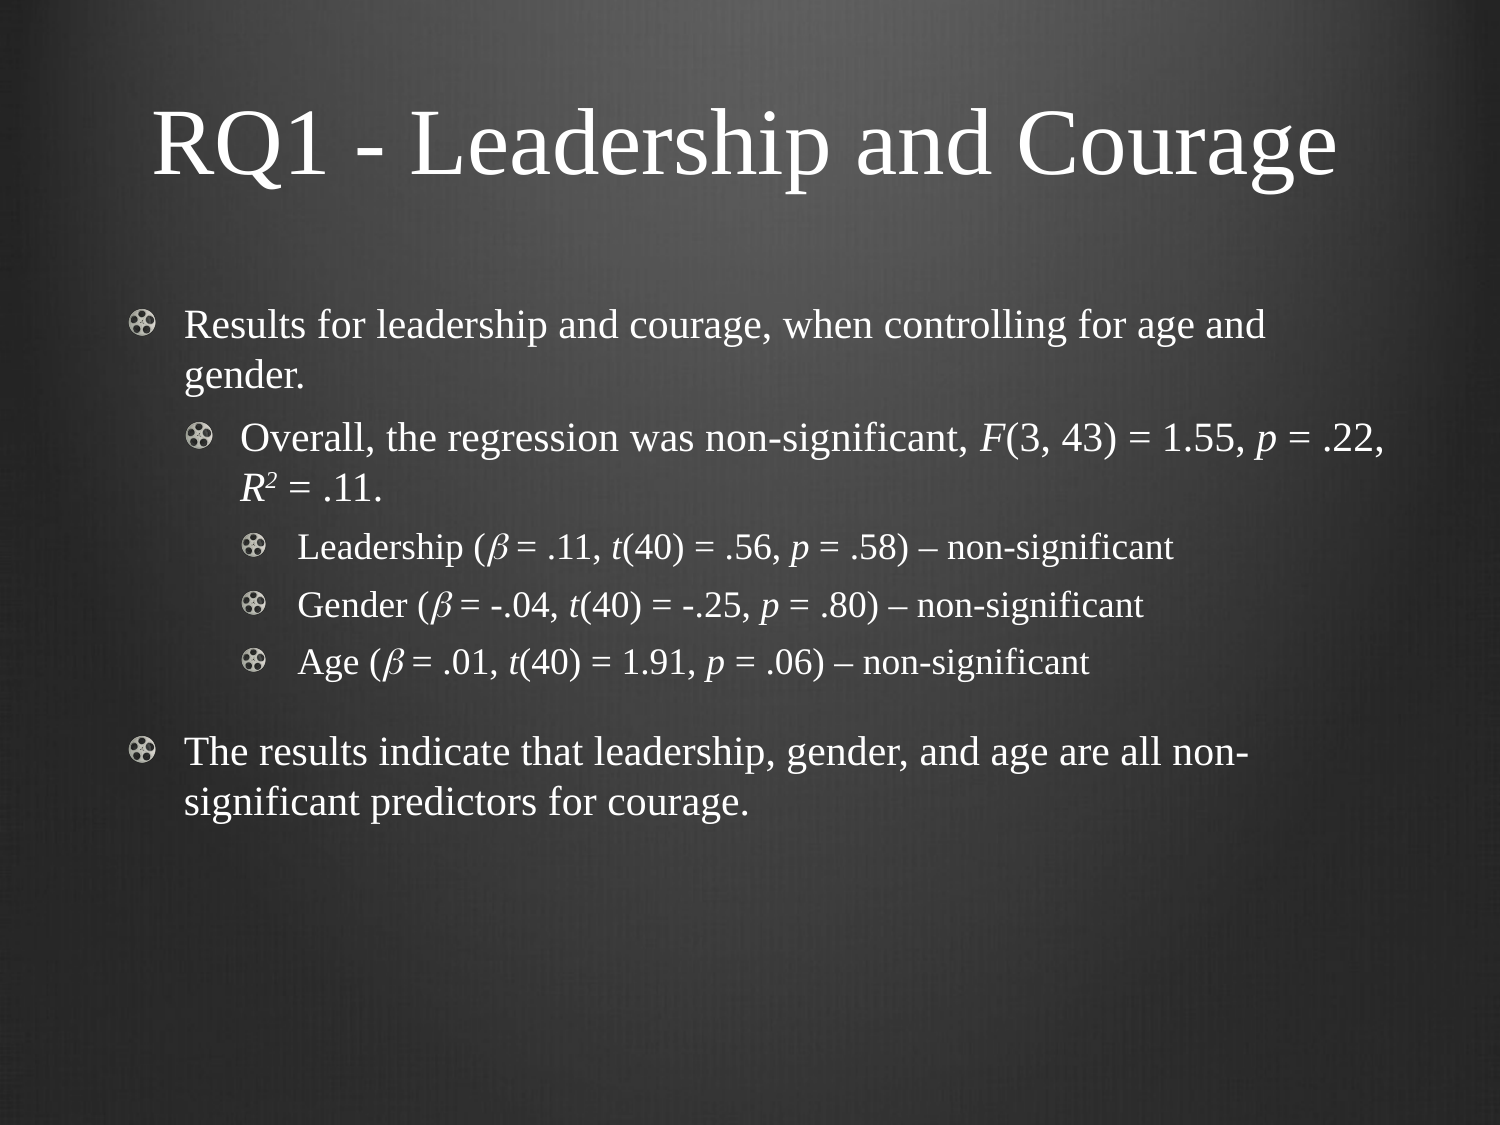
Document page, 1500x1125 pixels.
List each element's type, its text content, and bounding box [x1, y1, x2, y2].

picture [127, 734, 157, 764]
picture [240, 531, 267, 558]
title RQ1 - Leadership and Courage [112, 19, 1379, 255]
picture [240, 589, 267, 616]
list Results for leadership and courage, when controlling for age and gender. Overall, the regression was non-significant, F(3, 43) = 1.55, p = .22, R2 = .11. Leadership ( = .11, t(40) = .56, p = .58) – non-significant Gender ( = -.04, t(40) = -.25, p = .80) – non-significant Age ( = .01, t(40) = 1.91, p = .06) – non-significant The results indicate that leadership, gender, and age are all non-significant predictors for courage. [112, 289, 1406, 1049]
picture [127, 307, 157, 337]
picture [184, 420, 214, 450]
picture [240, 646, 267, 673]
